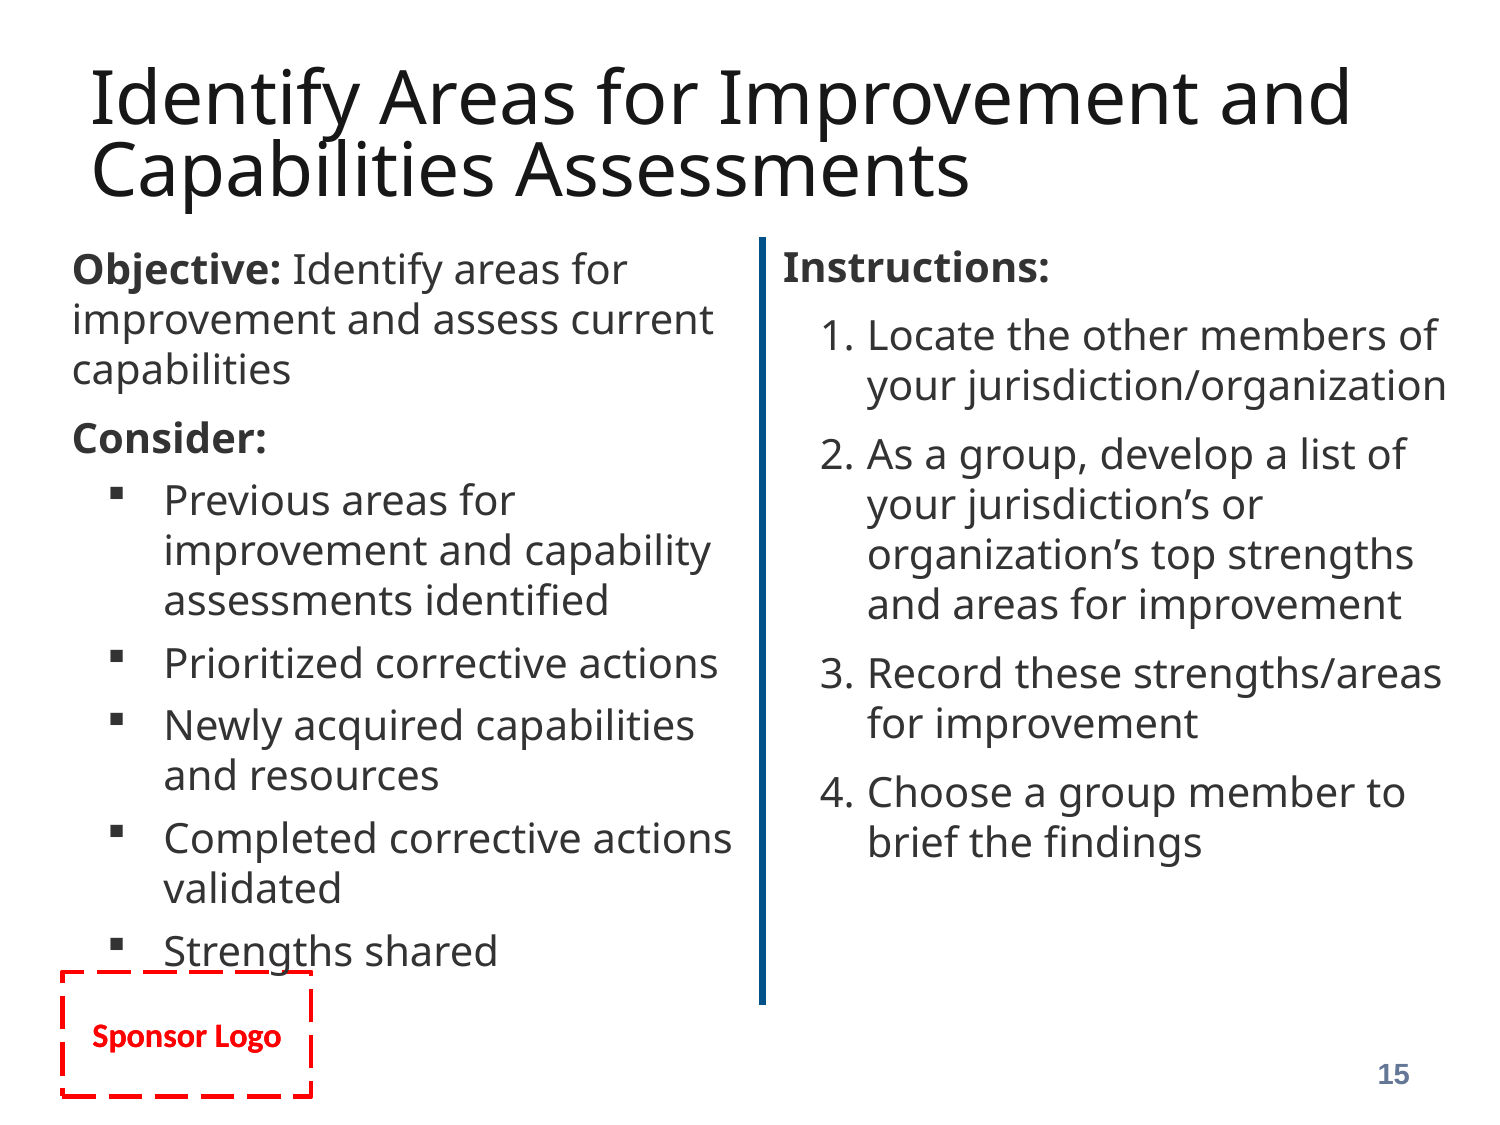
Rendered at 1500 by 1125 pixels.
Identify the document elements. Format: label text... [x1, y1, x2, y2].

list Objective: Identify areas for improvement and assess current capabilities Consider: Previous areas for improvement and capability assessments identified Prioritized corrective actions Newly acquired capabilities and resources Completed corrective actions validated Strengths shared [56, 235, 768, 963]
list Instructions: Locate the other members of your jurisdiction/organization As a group, develop a list of your jurisdiction’s or organization’s top strengths and areas for improvement Record these strengths/areas for improvement Choose a group member to brief the findings [768, 232, 1480, 1038]
title Identify Areas for Improvement and Capabilities Assessments [75, 45, 1500, 233]
slide_number 15 [1074, 1042, 1425, 1103]
